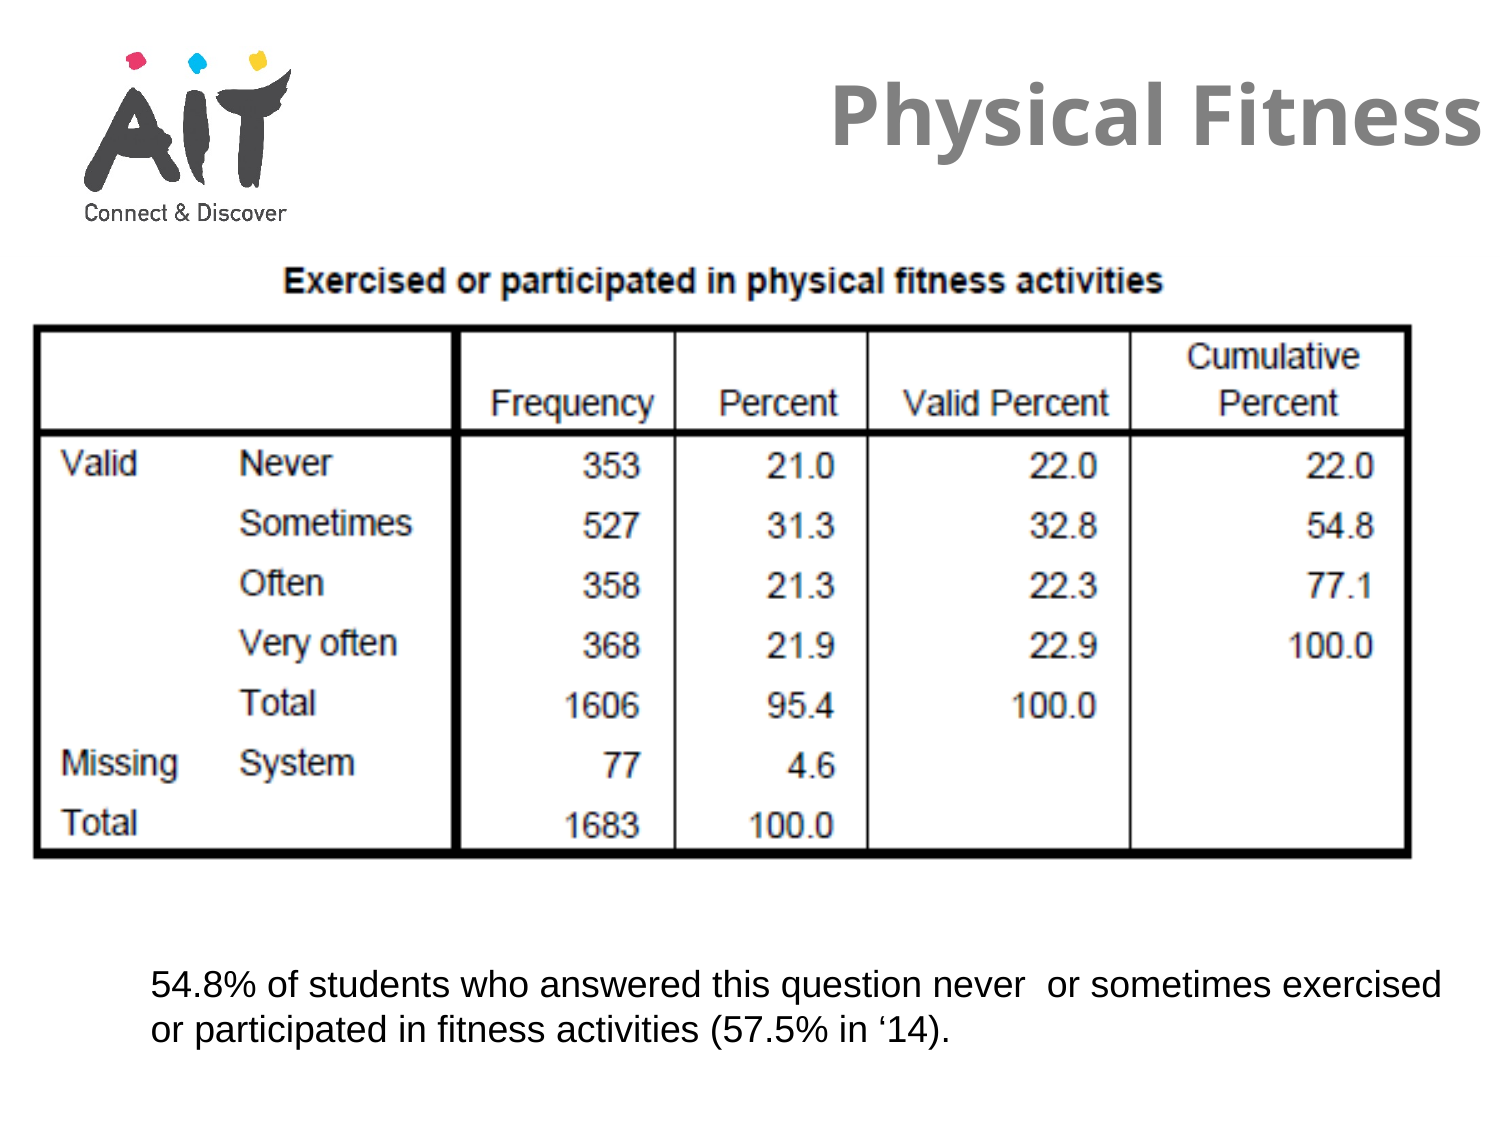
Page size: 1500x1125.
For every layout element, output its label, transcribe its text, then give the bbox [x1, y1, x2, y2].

picture [64, 46, 315, 233]
text_box 54.8% of students who answered this question never or sometimes exercised or participated in fitness activities (57.5% in ‘14). [135, 952, 1471, 1057]
text_box Physical Fitness [269, 54, 1500, 170]
picture [0, 255, 1500, 870]
